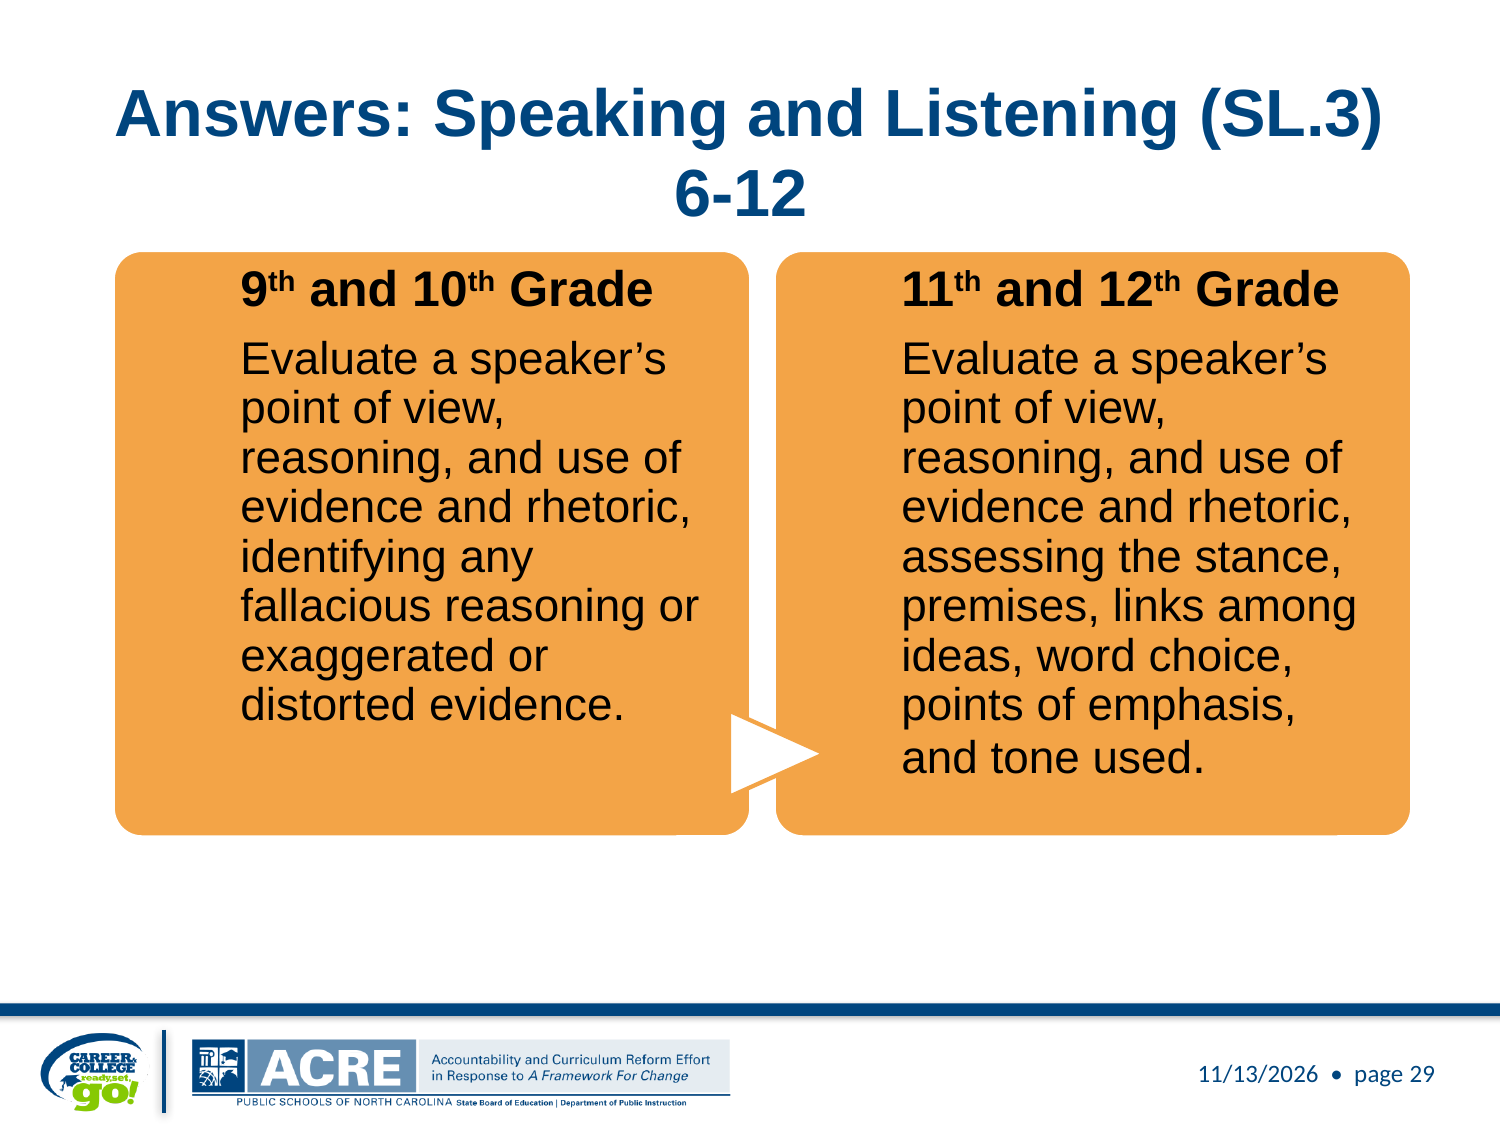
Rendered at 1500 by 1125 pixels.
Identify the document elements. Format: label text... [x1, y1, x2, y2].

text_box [112, 249, 1413, 838]
picture [174, 1017, 744, 1125]
picture [37, 1029, 152, 1115]
title Answers: Speaking and Listening (SL.3) 6-12 [74, 62, 1426, 213]
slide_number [1137, 1042, 1450, 1103]
